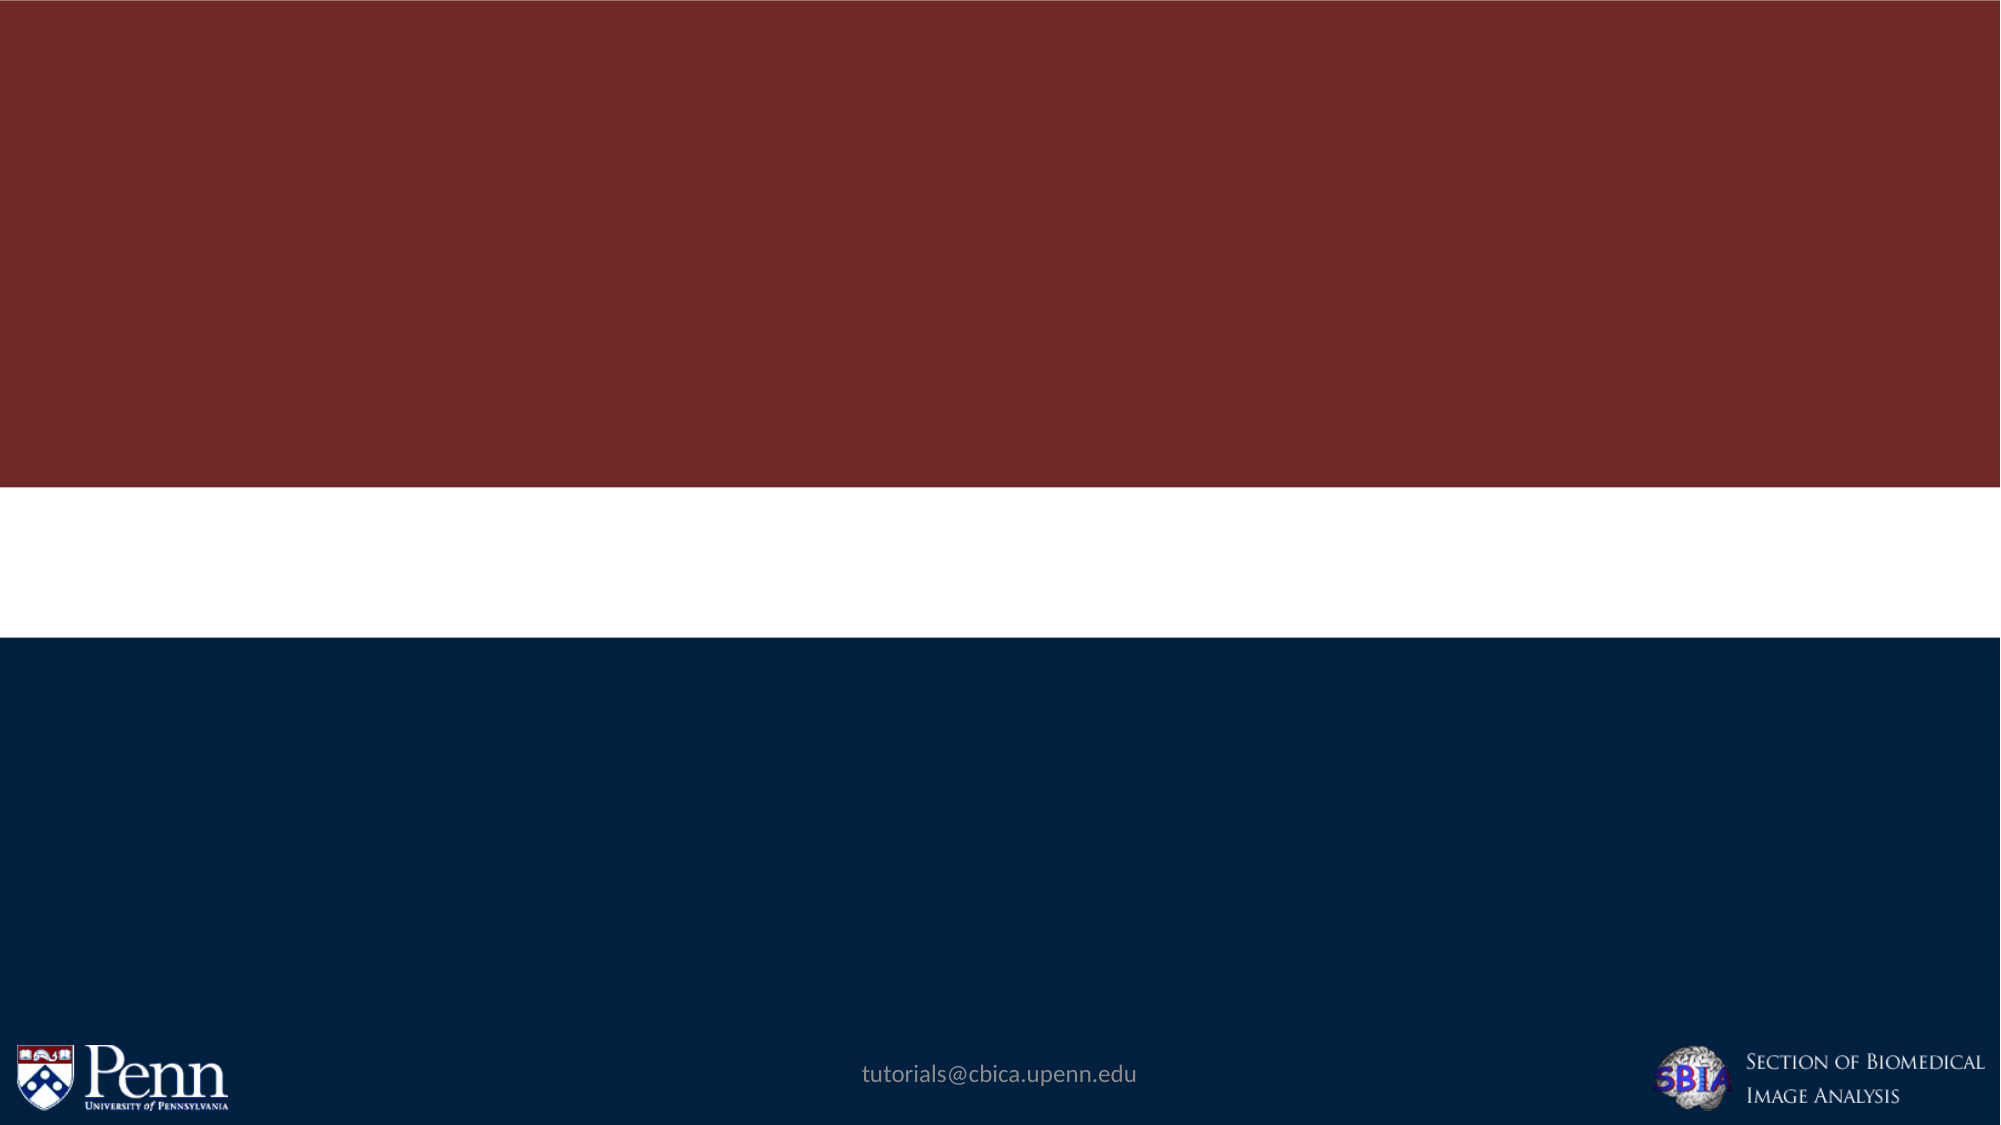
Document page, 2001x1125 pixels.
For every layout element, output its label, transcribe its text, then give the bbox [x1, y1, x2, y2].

footer tutorials@cbica.upenn.edu [662, 1042, 1338, 1103]
picture [1652, 1044, 1985, 1112]
picture [17, 1045, 228, 1111]
